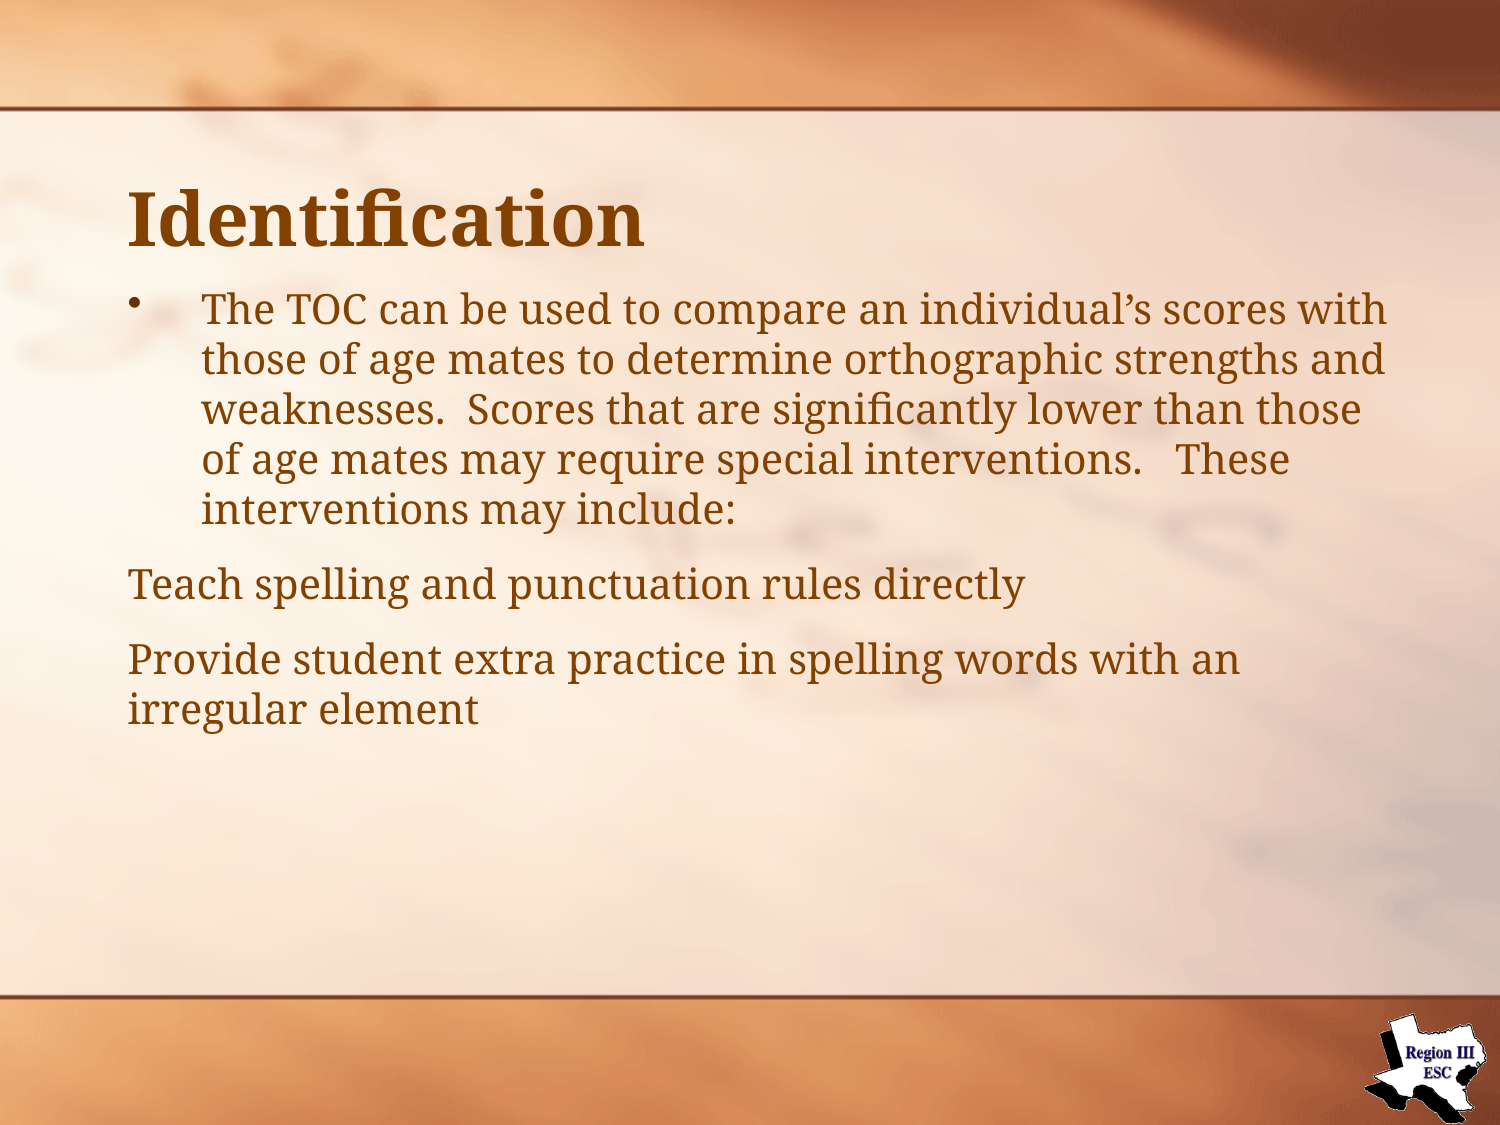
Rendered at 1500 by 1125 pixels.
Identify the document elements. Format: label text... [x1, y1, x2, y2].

title Identification [112, 125, 1413, 270]
picture [0, 0, 1500, 1125]
list The TOC can be used to compare an individual’s scores with those of age mates to determine orthographic strengths and weaknesses. Scores that are significantly lower than those of age mates may require special interventions. These interventions may include: Teach spelling and punctuation rules directly Provide student extra practice in spelling words with an irregular element [112, 275, 1413, 950]
